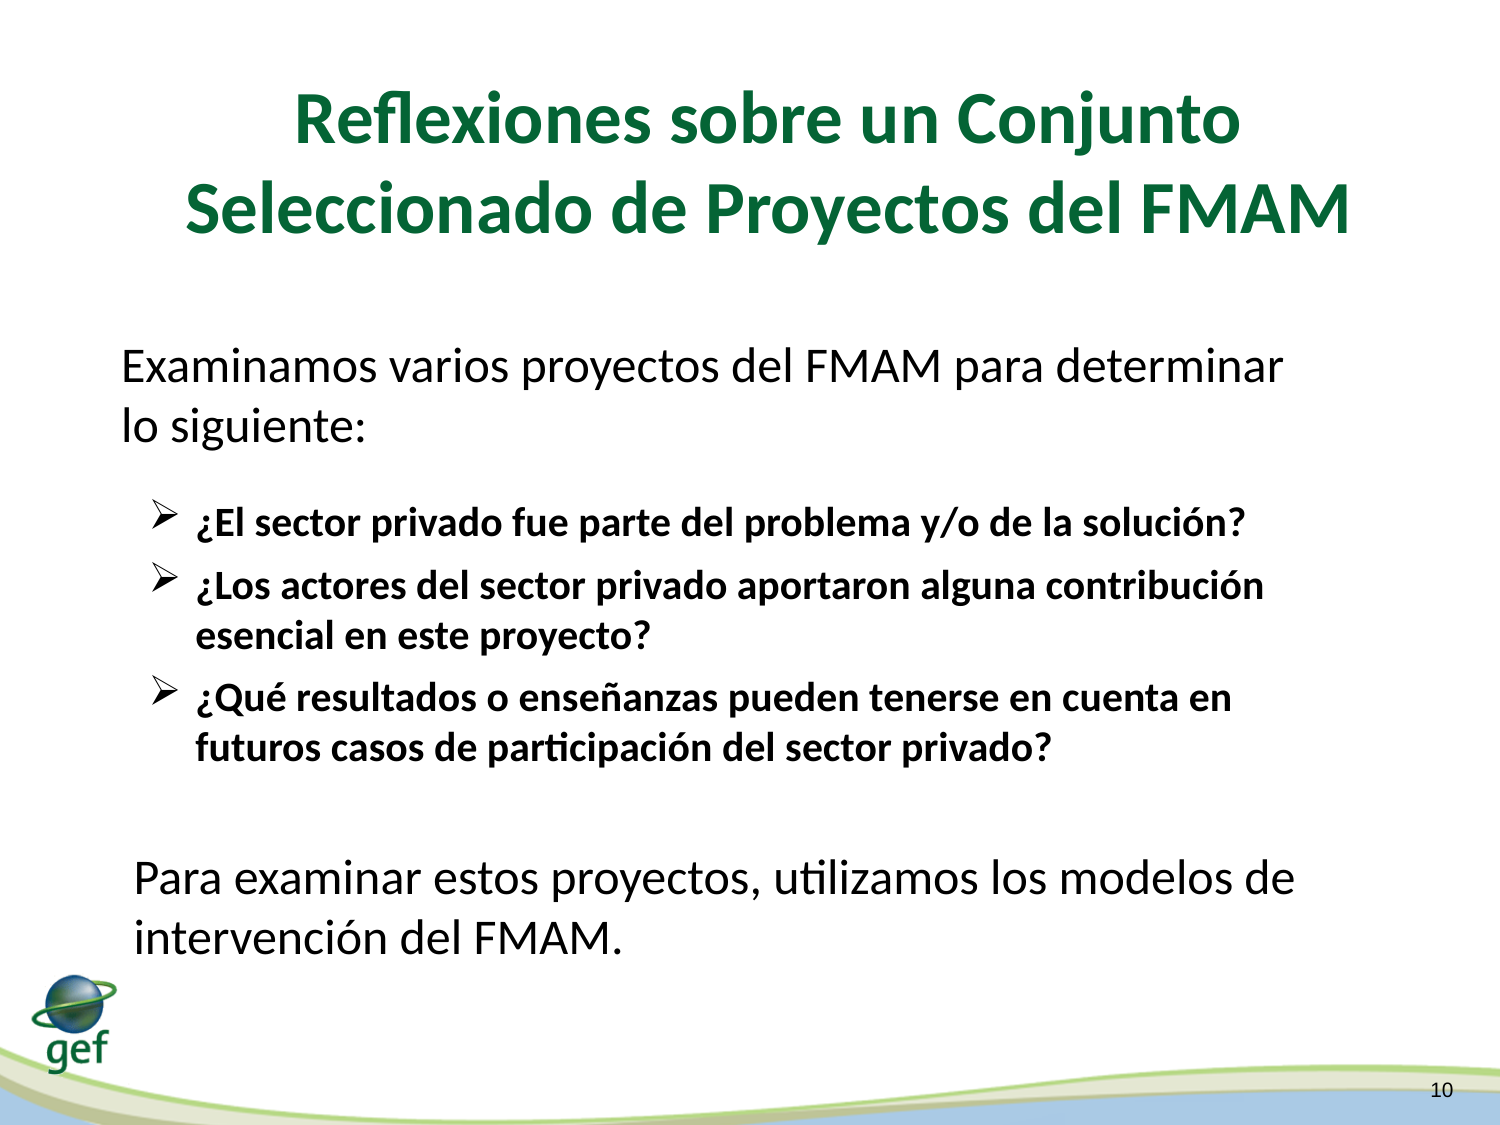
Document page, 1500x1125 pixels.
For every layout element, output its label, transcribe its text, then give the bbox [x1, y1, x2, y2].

title Reflexiones sobre un Conjunto Seleccionado de Proyectos del FMAM [166, 68, 1372, 251]
text_box Para examinar estos proyectos, utilizamos los modelos de intervención del FMAM. [118, 837, 1332, 973]
picture [0, 922, 1500, 1125]
text_box Examinamos varios proyectos del FMAM para determinar lo siguiente: [106, 324, 1344, 460]
text_box ¿El sector privado fue parte del problema y/o de la solución? ¿Los actores del sector privado aportaron alguna contribución esencial en este proyecto? ¿Qué resultados o enseñanzas pueden tenerse en cuenta en futuros casos de participación del sector privado? [133, 487, 1372, 903]
